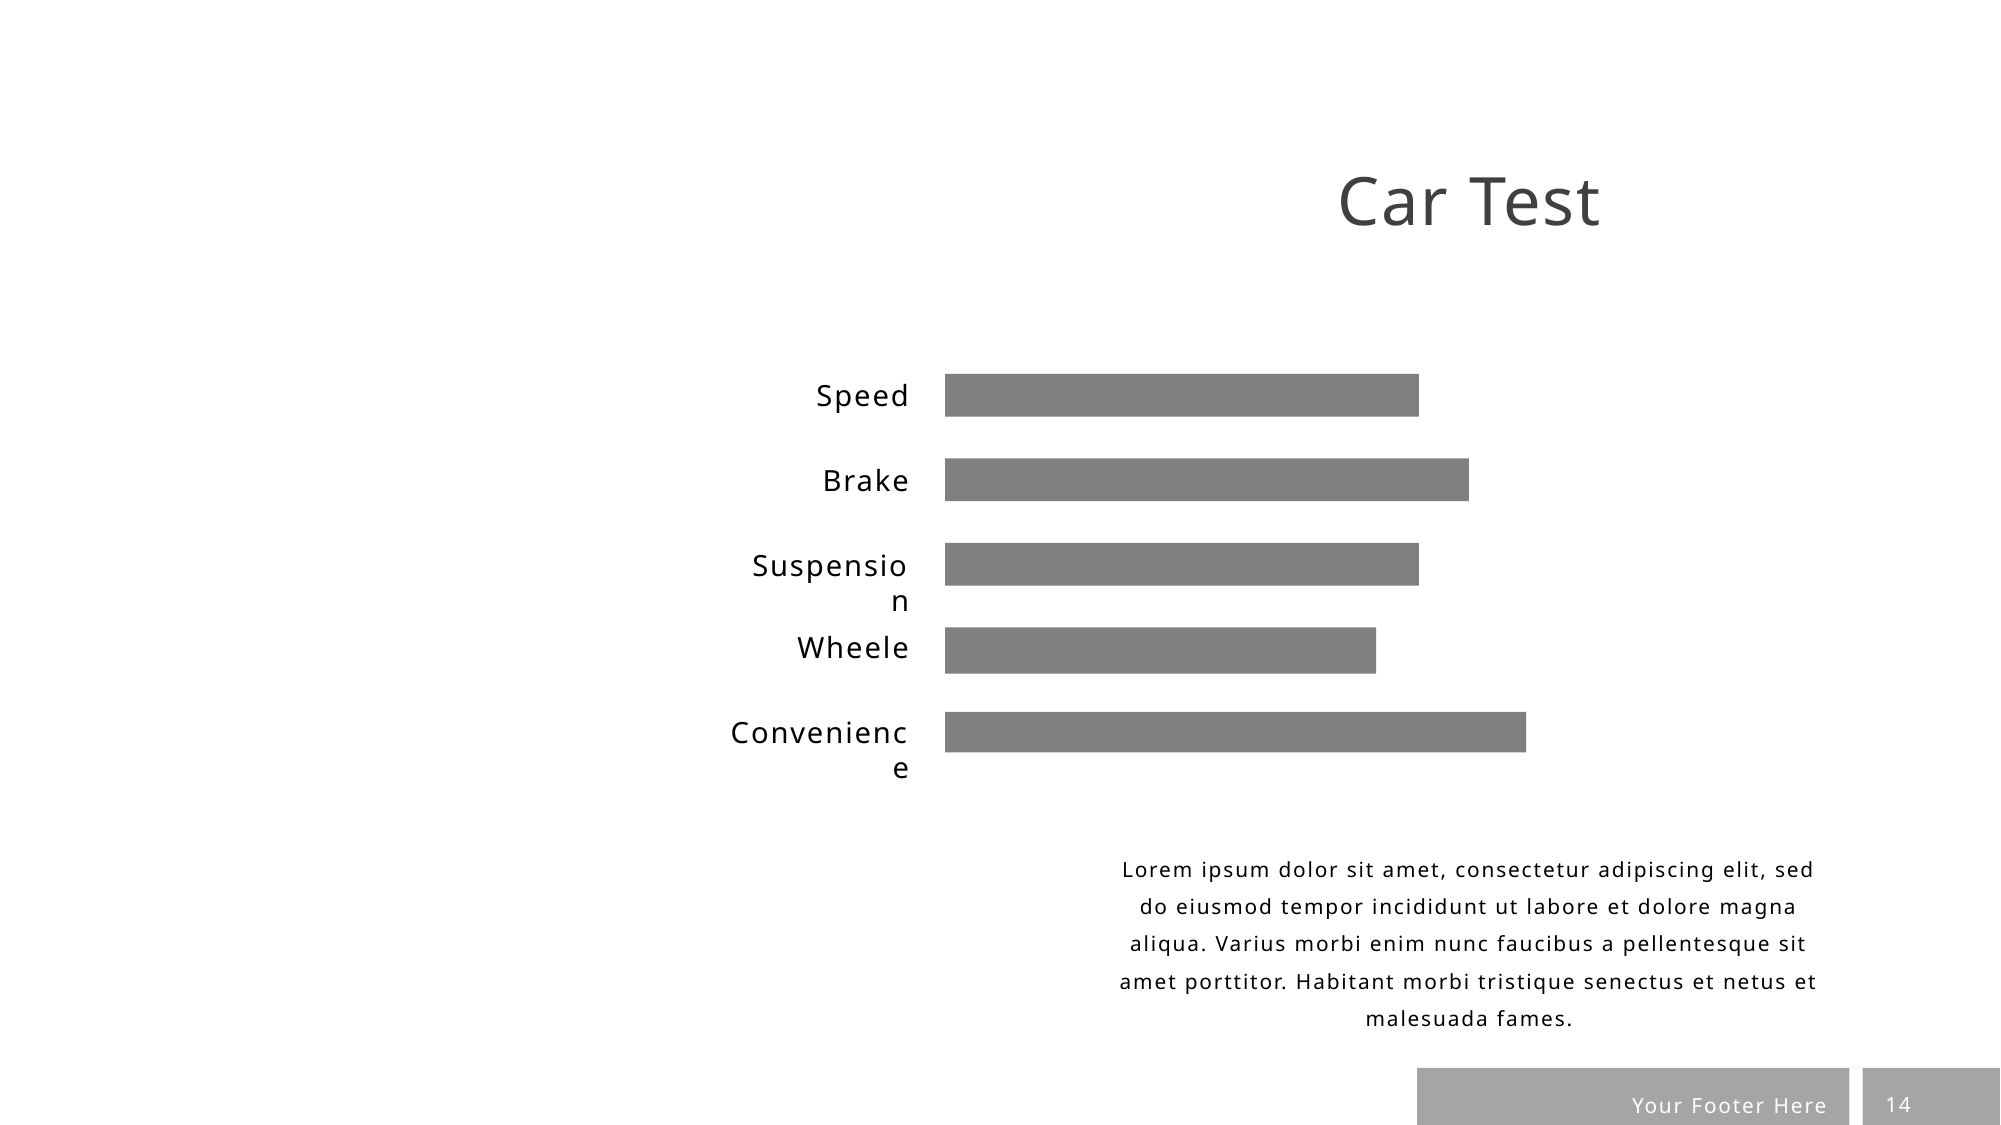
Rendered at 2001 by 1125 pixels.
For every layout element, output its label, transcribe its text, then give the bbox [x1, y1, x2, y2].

text_box [1000, 542, 1420, 587]
text_box [1000, 373, 1420, 418]
text_box [1000, 711, 1527, 753]
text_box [1417, 1067, 2000, 1125]
picture [0, 0, 1000, 1125]
text_box Lorem ipsum dolor sit amet, consectetur adipiscing elit, sed do eiusmod tempor incididunt ut labore et dolore magna aliqua. Varius morbi enim nunc faucibus a pellentesque sit amet porttitor. Habitant morbi tristique senectus et netus et malesuada fames. [1104, 836, 1834, 1039]
text_box Car Test [1095, 151, 1843, 247]
text_box [1000, 626, 1377, 675]
text_box [1000, 457, 1470, 502]
